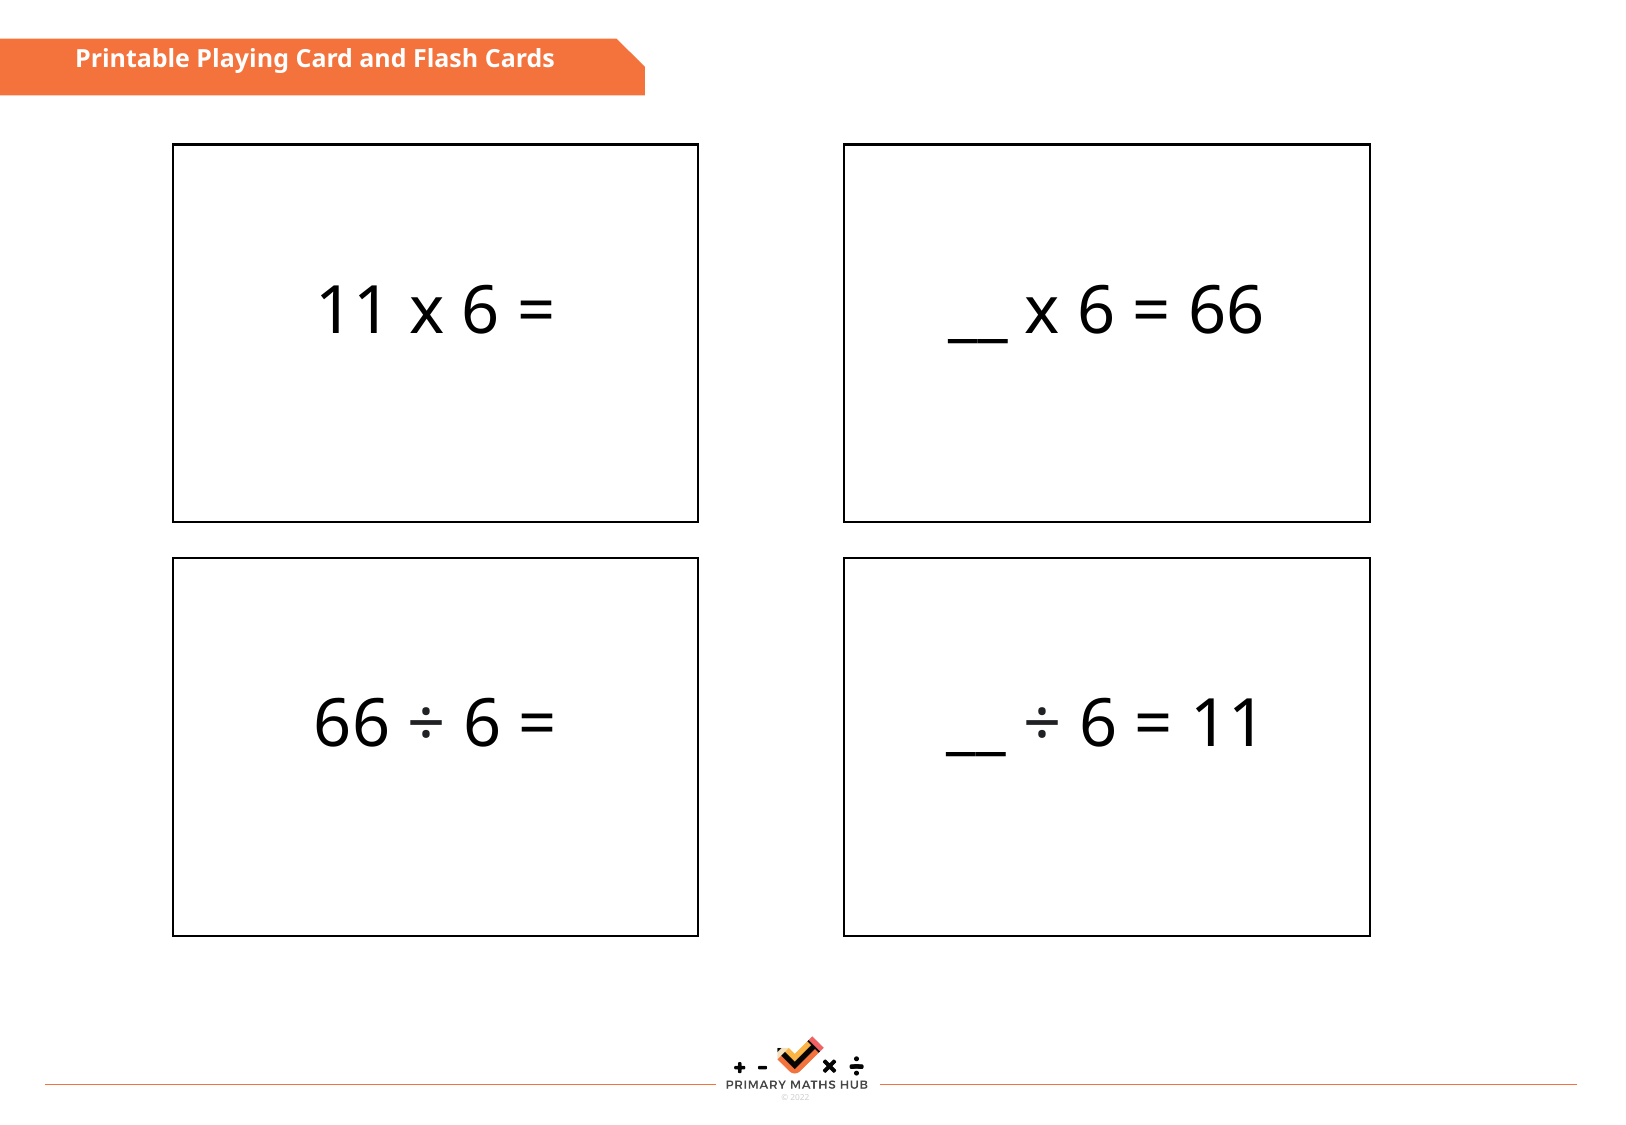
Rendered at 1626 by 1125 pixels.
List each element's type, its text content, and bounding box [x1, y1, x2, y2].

text_box [172, 557, 699, 672]
text_box [172, 768, 699, 937]
text_box [843, 557, 1371, 937]
text_box © 2022 [720, 1084, 870, 1110]
text_box [172, 143, 699, 259]
text_box 11 x 6 = [172, 259, 699, 355]
text_box [843, 143, 1371, 523]
text_box 66 ÷ 6 = [172, 672, 699, 768]
text_box __ ÷ 6 = 11 [844, 672, 1370, 768]
text_box Printable Playing Card and Flash Cards [0, 37, 646, 97]
text_box __ x 6 = 66 [844, 259, 1370, 355]
text_box [172, 355, 699, 523]
picture [722, 1034, 872, 1094]
